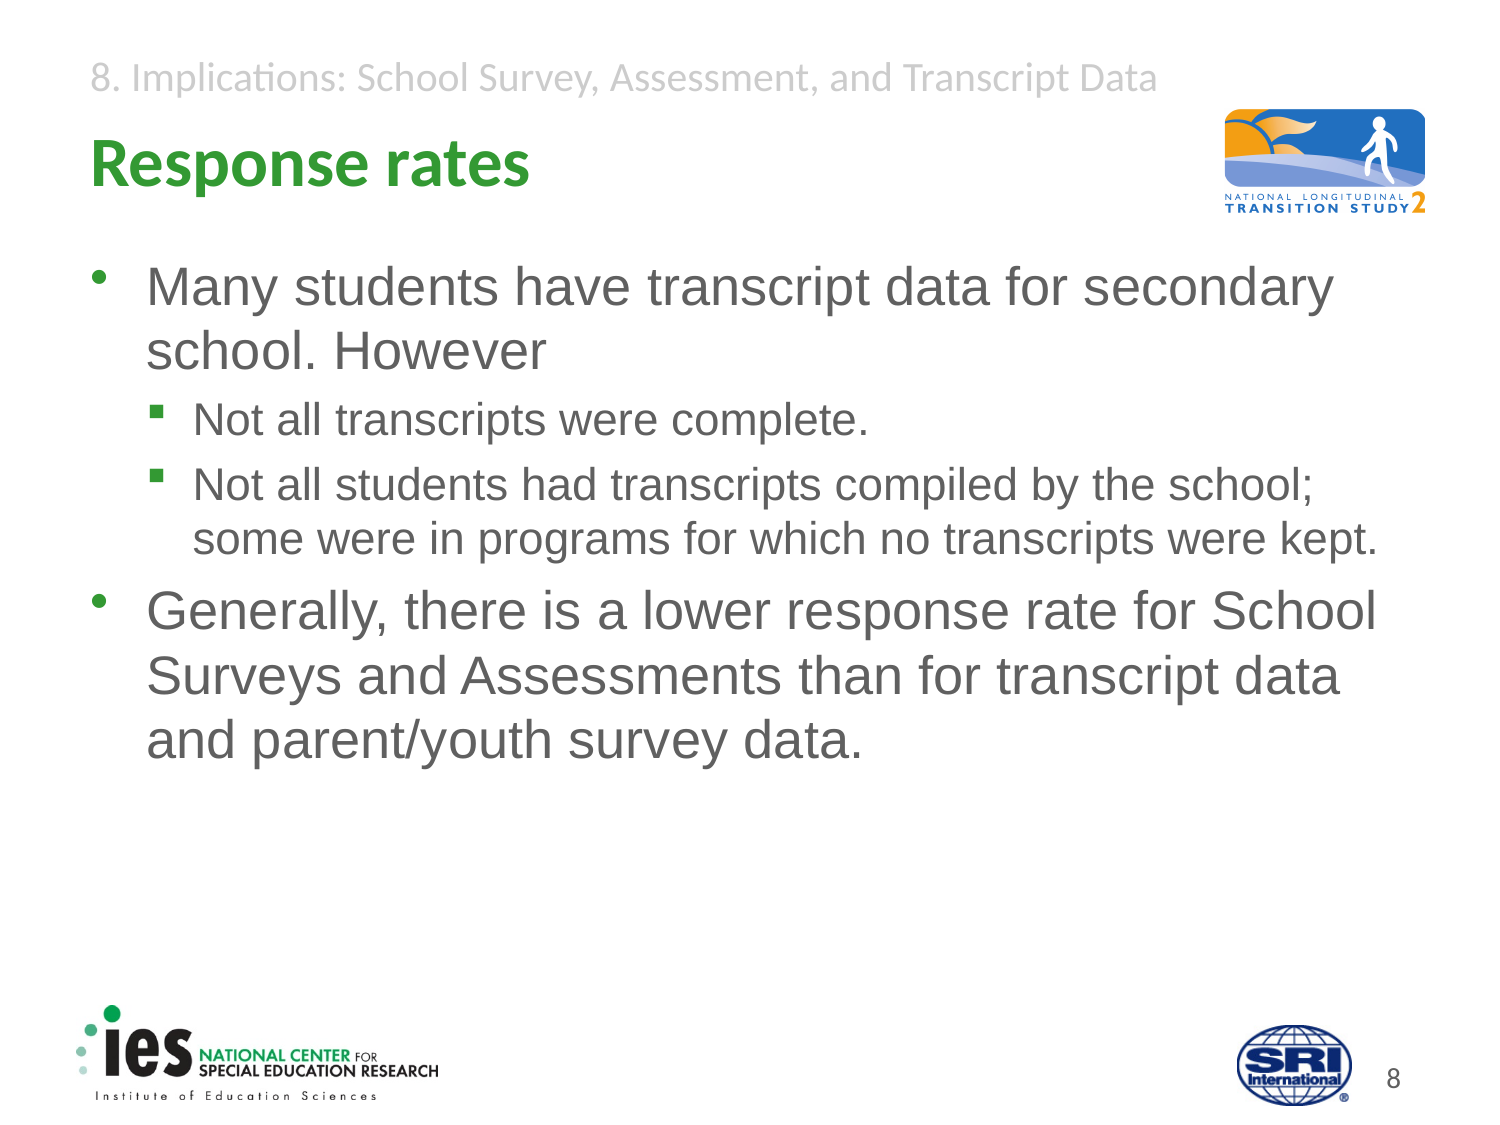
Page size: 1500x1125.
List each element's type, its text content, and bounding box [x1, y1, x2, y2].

picture [1237, 1025, 1352, 1106]
list Many students have transcript data for secondary school. However Not all transcripts were complete. Not all students had transcripts compiled by the school; some were in programs for which no transcripts were kept. Generally, there is a lower response rate for School Surveys and Assessments than for transcript data and parent/youth survey data. [74, 243, 1426, 987]
title Response rates [74, 90, 1426, 226]
picture [76, 1005, 438, 1100]
slide_number 7 [1312, 1051, 1417, 1125]
